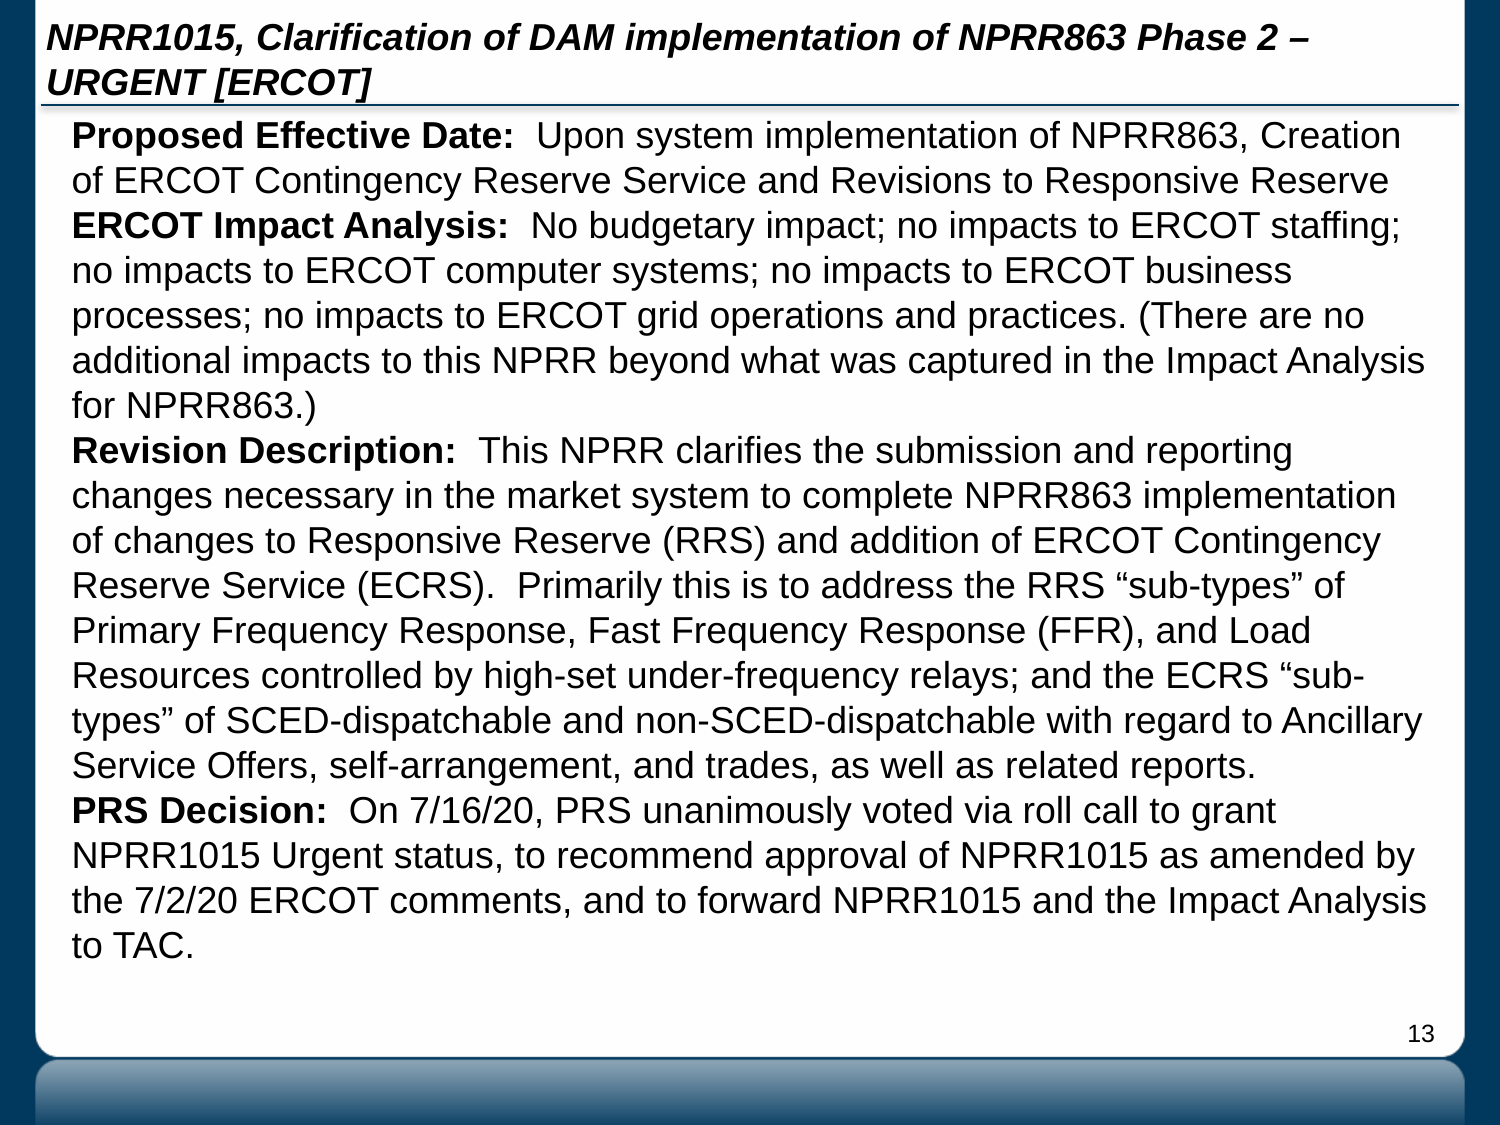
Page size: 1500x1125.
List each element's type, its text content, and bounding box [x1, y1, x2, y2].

title NPRR1015, Clarification of DAM implementation of NPRR863 Phase 2 – URGENT [ERCOT] [31, 20, 1464, 97]
picture [35, 0, 1465, 1125]
text_box Proposed Effective Date: Upon system implementation of NPRR863, Creation of ERCOT Contingency Reserve Service and Revisions to Responsive Reserve ERCOT Impact Analysis: No budgetary impact; no impacts to ERCOT staffing; no impacts to ERCOT computer systems; no impacts to ERCOT business processes; no impacts to ERCOT grid operations and practices. (There are no additional impacts to this NPRR beyond what was captured in the Impact Analysis for NPRR863.) Revision Description: This NPRR clarifies the submission and reporting changes necessary in the market system to complete NPRR863 implementation of changes to Responsive Reserve (RRS) and addition of ERCOT Contingency Reserve Service (ECRS). Primarily this is to address the RRS “sub-types” of Primary Frequency Response, Fast Frequency Response (FFR), and Load Resources controlled by high-set under-frequency relays; and the ECRS “sub-types” of SCED-dispatchable and non-SCED-dispatchable with regard to Ancillary Service Offers, self-arrangement, and trades, as well as related reports. PRS Decision: On 7/16/20, PRS unanimously voted via roll call to grant NPRR1015 Urgent status, to recommend approval of NPRR1015 as amended by the 7/2/20 ERCOT comments, and to forward NPRR1015 and the Impact Analysis to TAC. [56, 103, 1448, 974]
